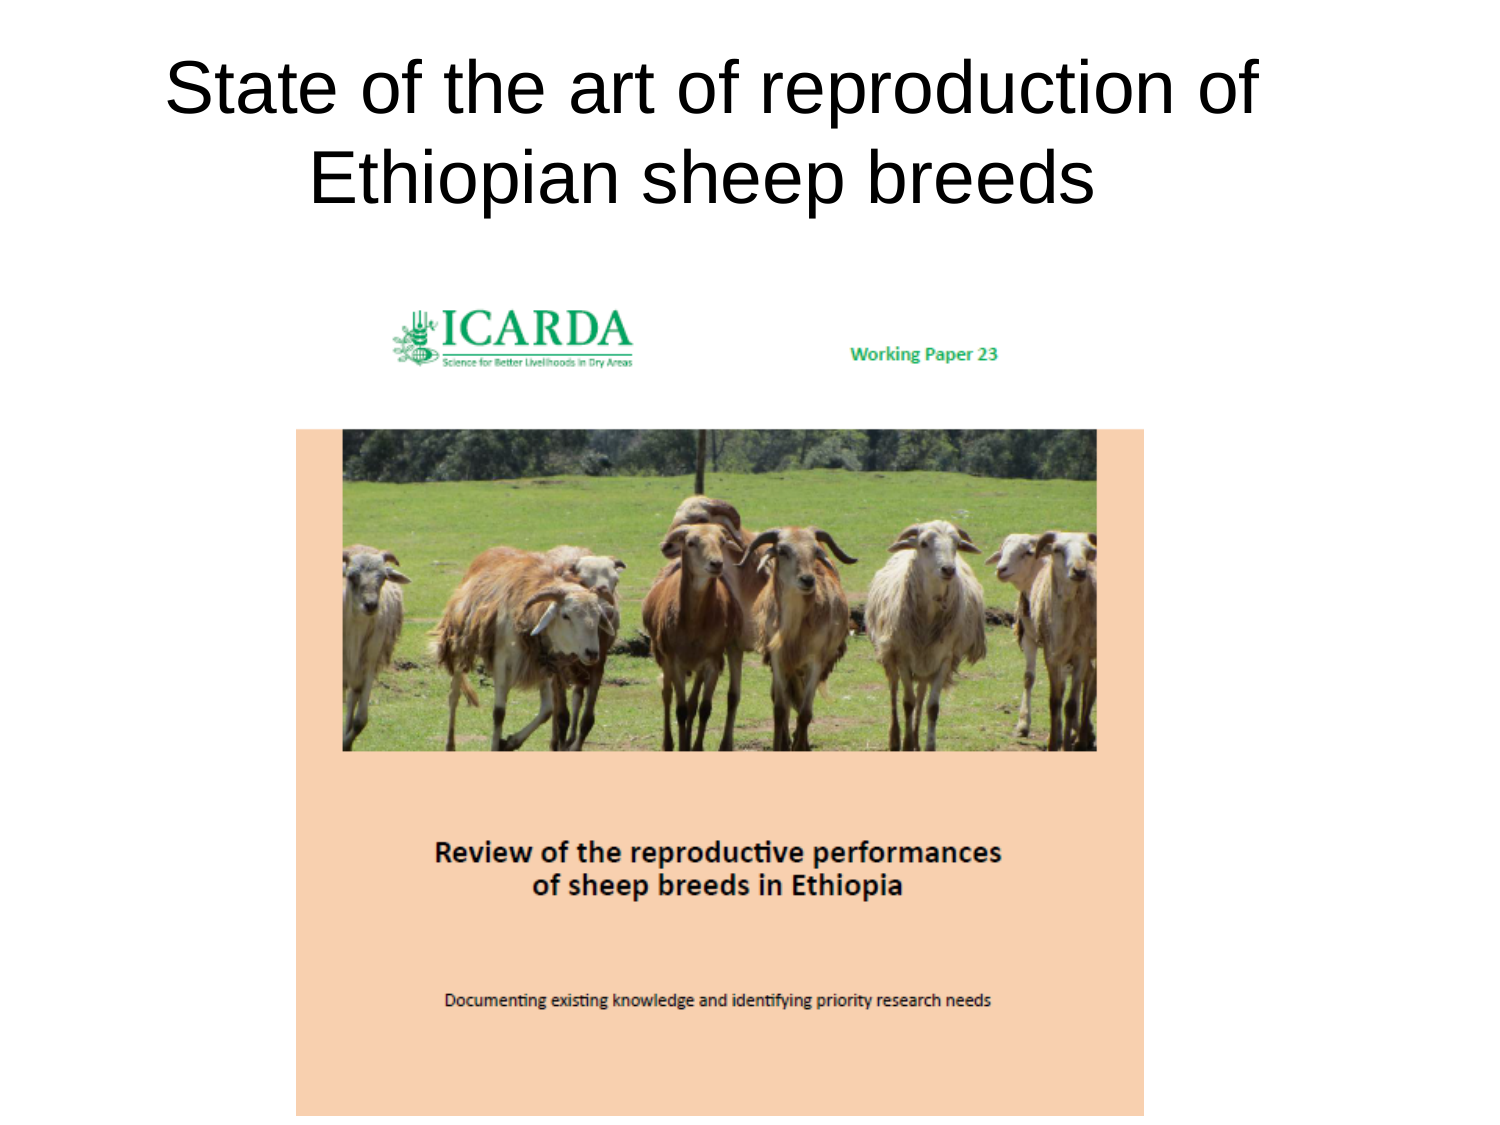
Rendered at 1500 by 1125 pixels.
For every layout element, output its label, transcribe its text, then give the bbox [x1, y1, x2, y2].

text_box State of the art of reproduction of Ethiopian sheep breeds [20, 31, 1406, 218]
picture [295, 259, 1144, 1116]
